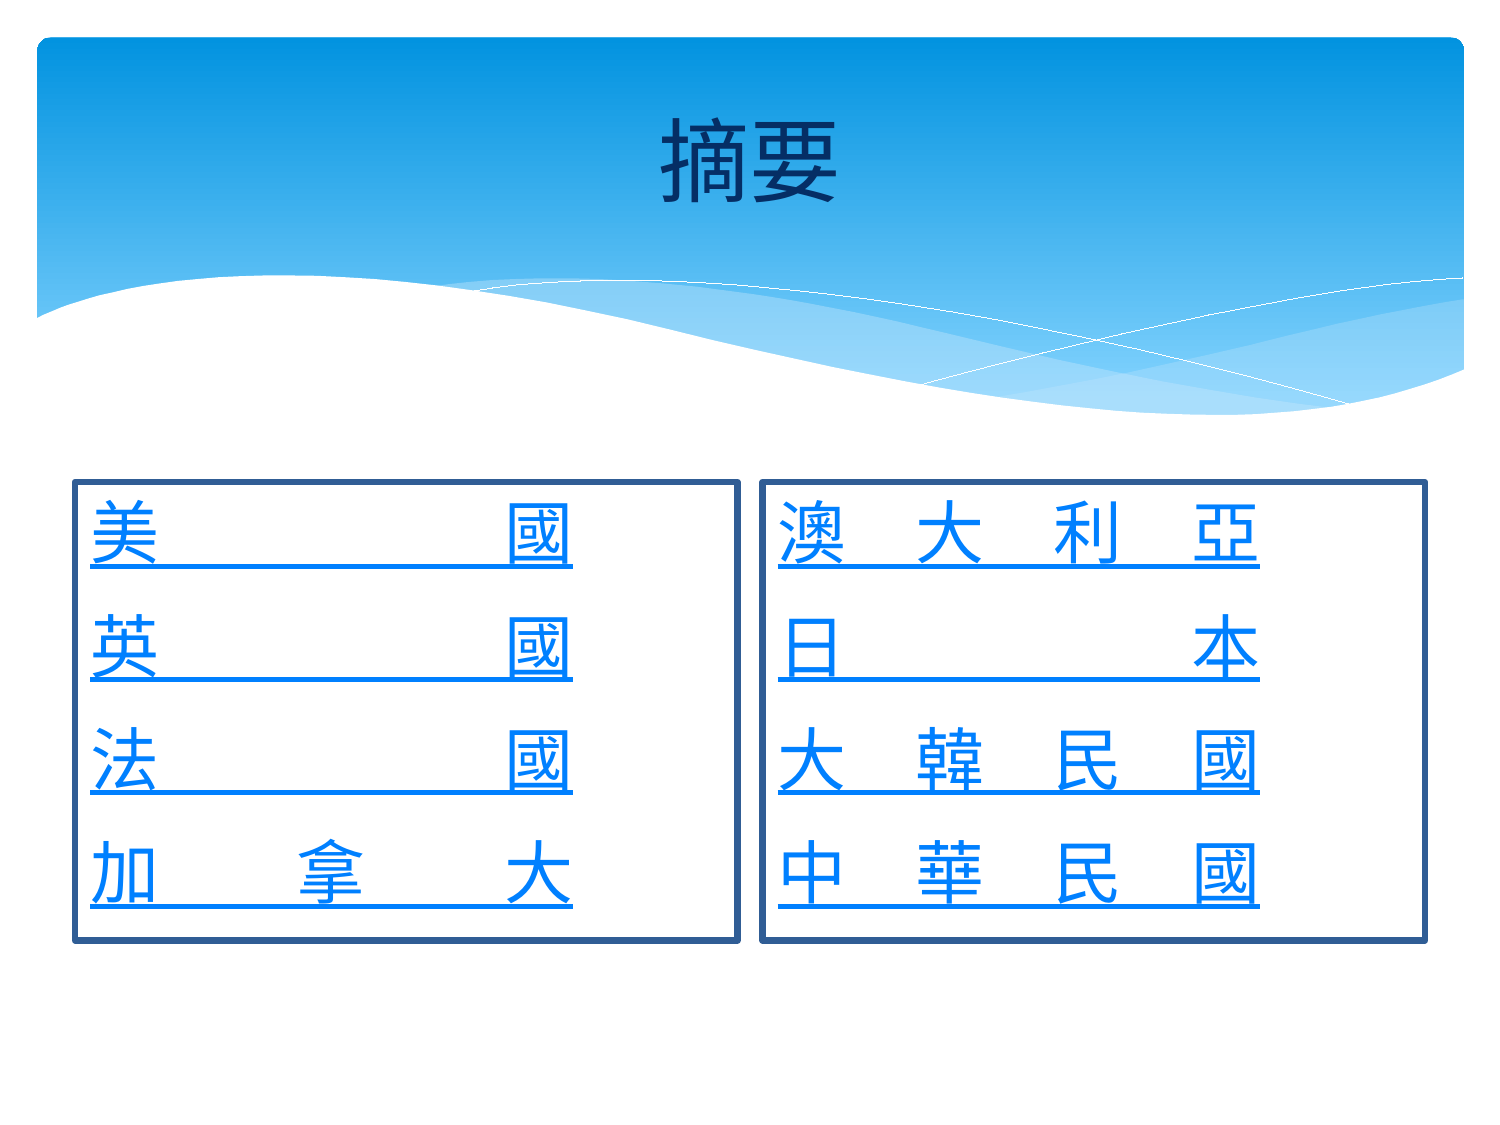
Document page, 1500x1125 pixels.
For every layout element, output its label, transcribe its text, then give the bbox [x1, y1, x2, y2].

list 美 國 英 國 法 國 加 拿 大 [74, 481, 739, 942]
title 摘要 [75, 55, 1425, 261]
list 澳 大 利 亞 日 本 大 韓 民 國 中 華 民 國 [761, 481, 1426, 942]
